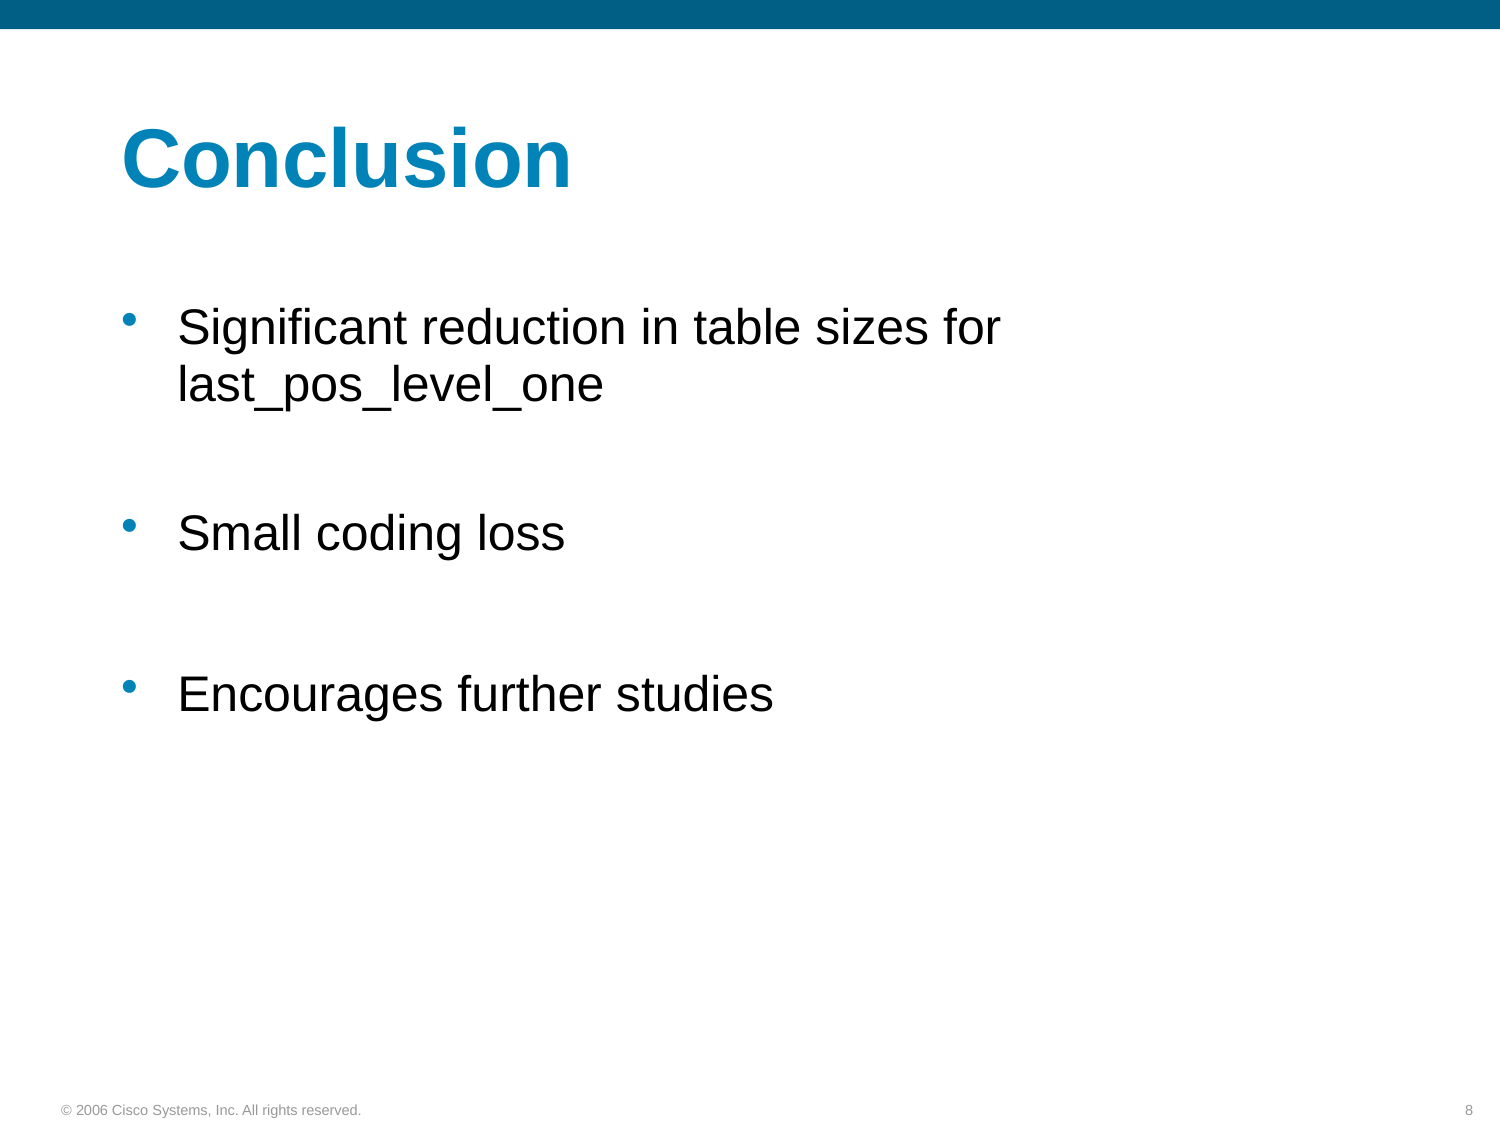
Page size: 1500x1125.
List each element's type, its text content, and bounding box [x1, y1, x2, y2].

list Significant reduction in table sizes for last_pos_level_one Small coding loss Encourages further studies [107, 291, 1411, 879]
title Conclusion [107, 74, 1444, 213]
